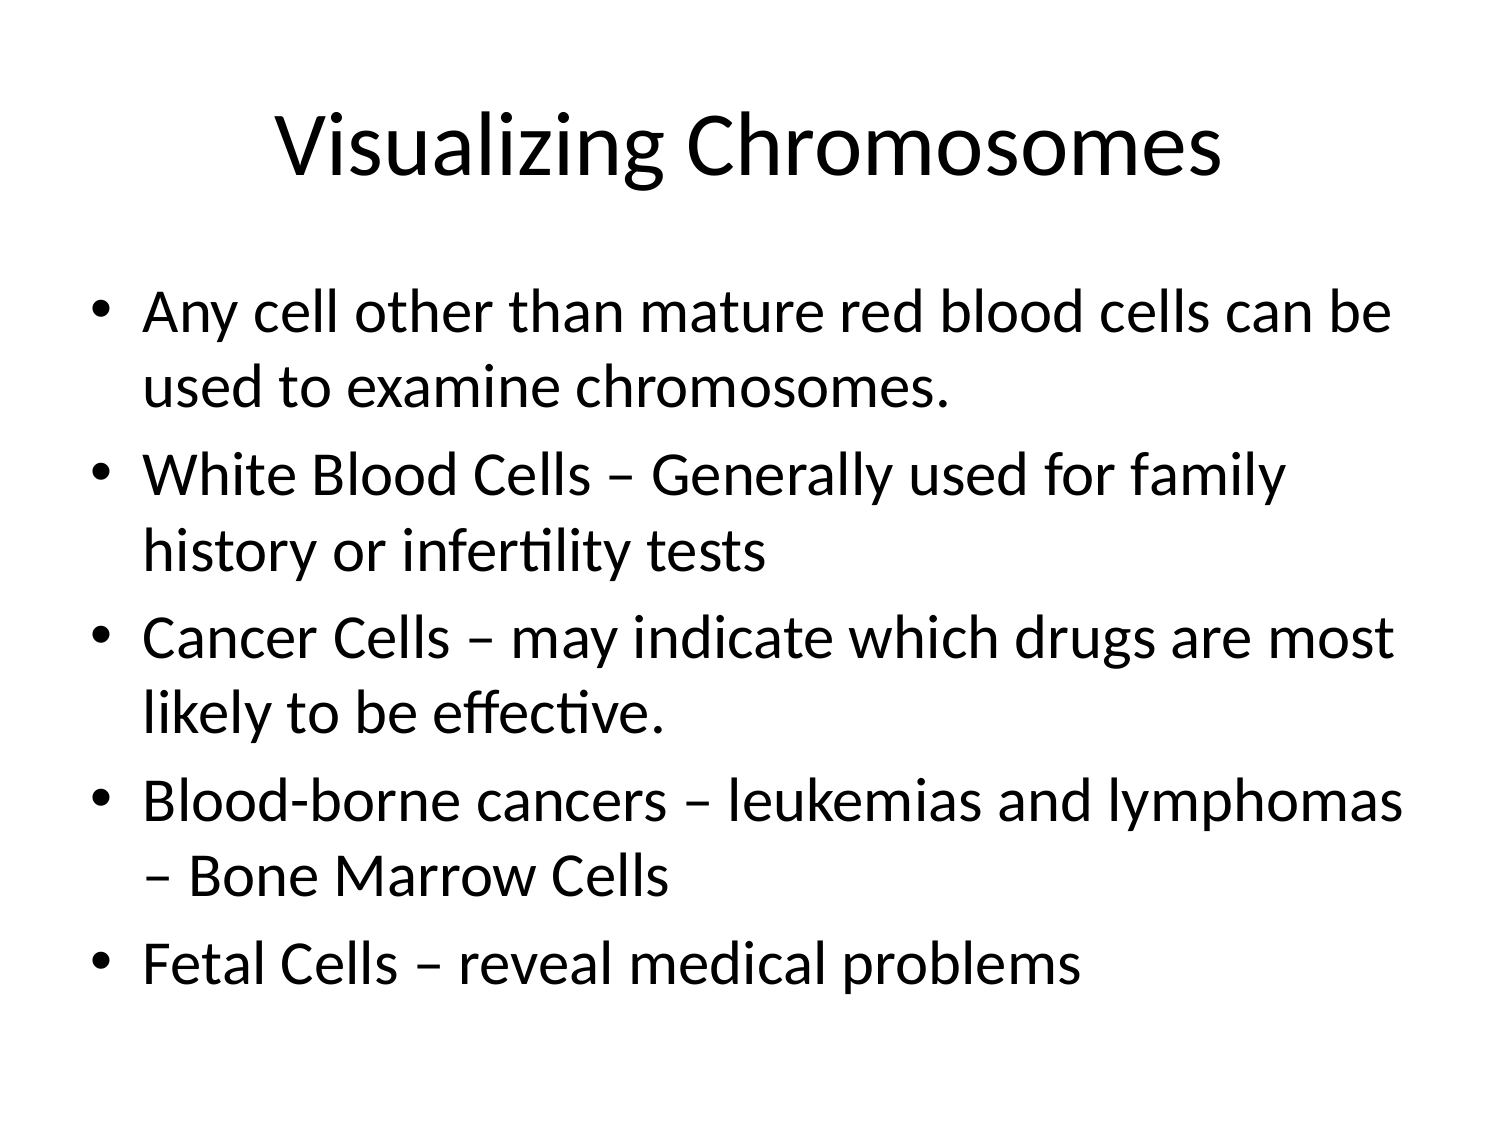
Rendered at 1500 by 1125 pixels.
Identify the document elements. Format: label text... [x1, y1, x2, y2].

list Any cell other than mature red blood cells can be used to examine chromosomes. White Blood Cells – Generally used for family history or infertility tests Cancer Cells – may indicate which drugs are most likely to be effective. Blood-borne cancers – leukemias and lymphomas – Bone Marrow Cells Fetal Cells – reveal medical problems [75, 262, 1425, 1005]
title Visualizing Chromosomes [75, 45, 1425, 233]
